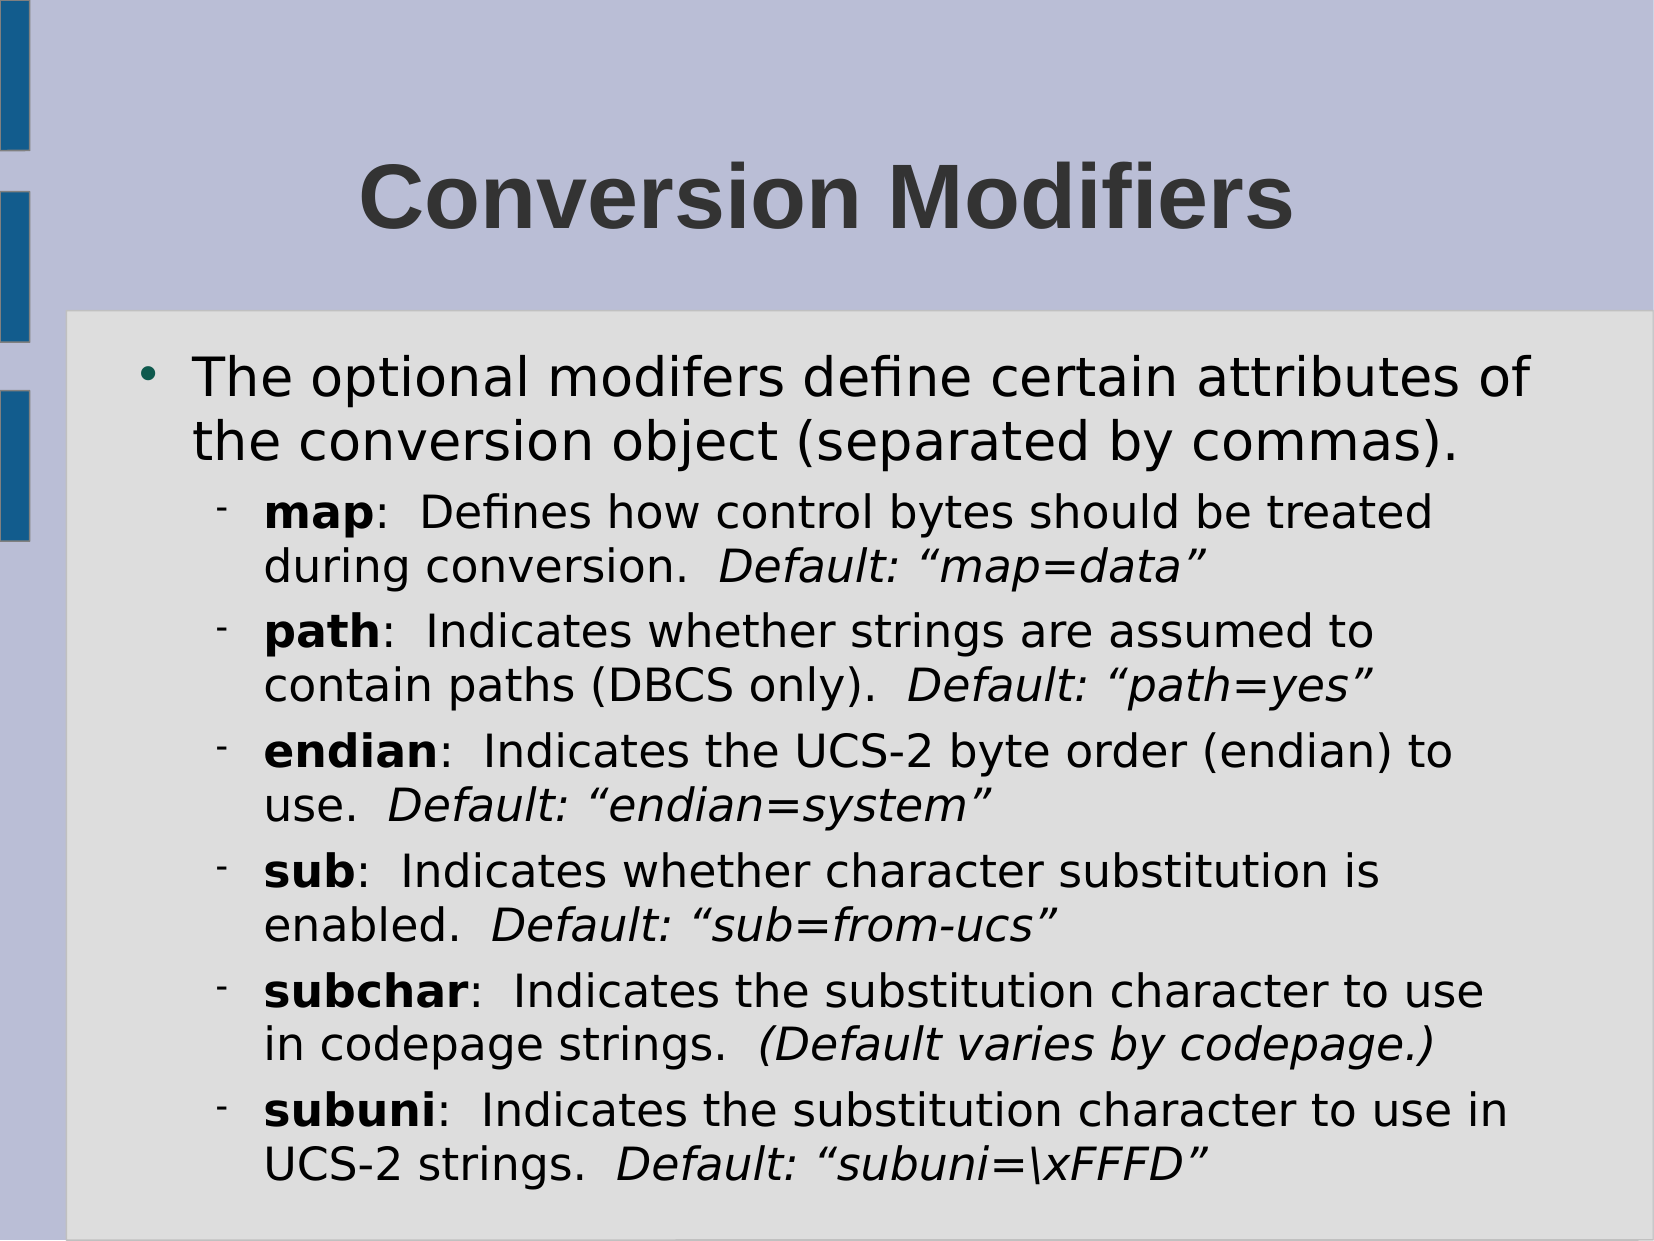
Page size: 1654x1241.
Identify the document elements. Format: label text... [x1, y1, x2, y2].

title Conversion Modifiers [121, 91, 1534, 299]
list The optional modifers define certain attributes of the conversion object (separated by commas). map: Defines how control bytes should be treated during conversion. Default: “map=data” path: Indicates whether strings are assumed to contain paths (DBCS only). Default: “path=yes” endian: Indicates the UCS-2 byte order (endian) to use. Default: “endian=system” sub: Indicates whether character substitution is enabled. Default: “sub=from-ucs” subchar: Indicates the substitution character to use in codepage strings. (Default varies by codepage.) subuni: Indicates the substitution character to use in UCS-2 strings. Default: “subuni=\xFFFD” [121, 344, 1534, 1181]
